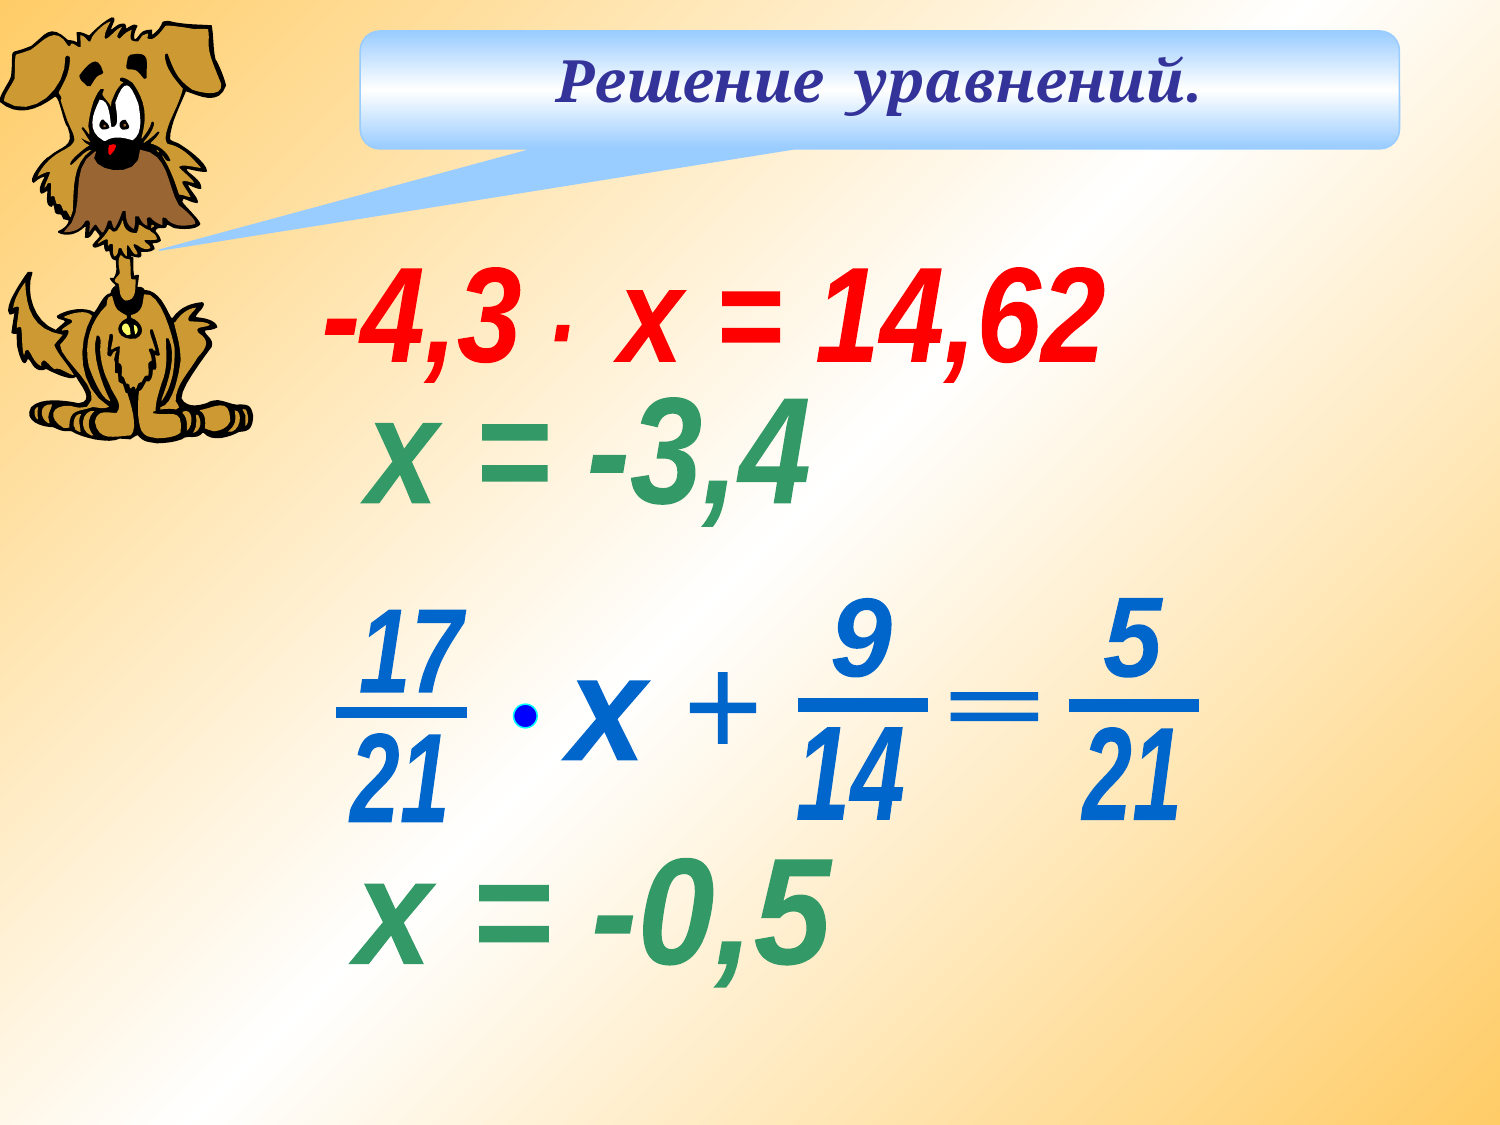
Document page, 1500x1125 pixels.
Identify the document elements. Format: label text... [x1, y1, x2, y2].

text_box Решение уравнений. [259, 30, 1400, 235]
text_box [324, 266, 1105, 384]
picture [0, 0, 256, 445]
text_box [336, 597, 1200, 823]
